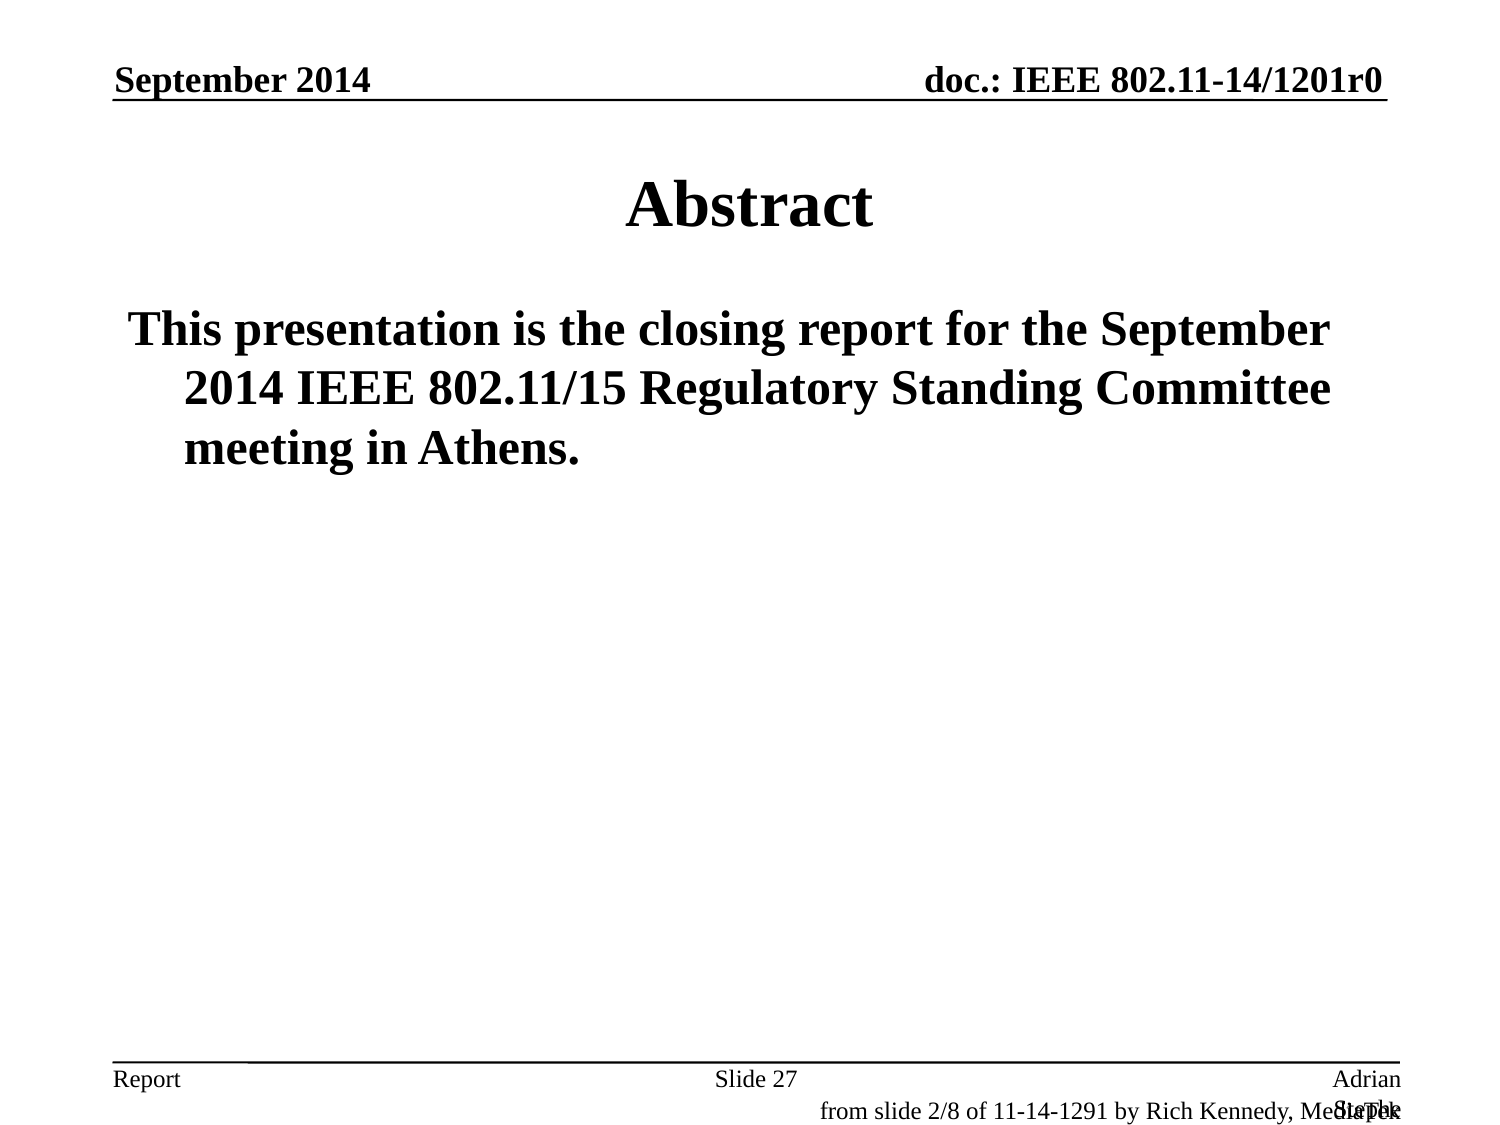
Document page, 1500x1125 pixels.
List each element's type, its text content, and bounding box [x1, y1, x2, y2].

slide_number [114, 54, 374, 101]
list This presentation is the closing report for the September 2014 IEEE 802.11/15 Regulatory Standing Committee meeting in Athens. [112, 287, 1388, 963]
footer Adrian Stephens, Intel Corporation [1324, 1061, 1402, 1087]
text_box from slide 2/8 of 11-14-1291 by Rich Kennedy, MediaTek [343, 1087, 1417, 1125]
title Abstract [112, 112, 1388, 287]
slide_number Slide 27 [712, 1061, 800, 1087]
